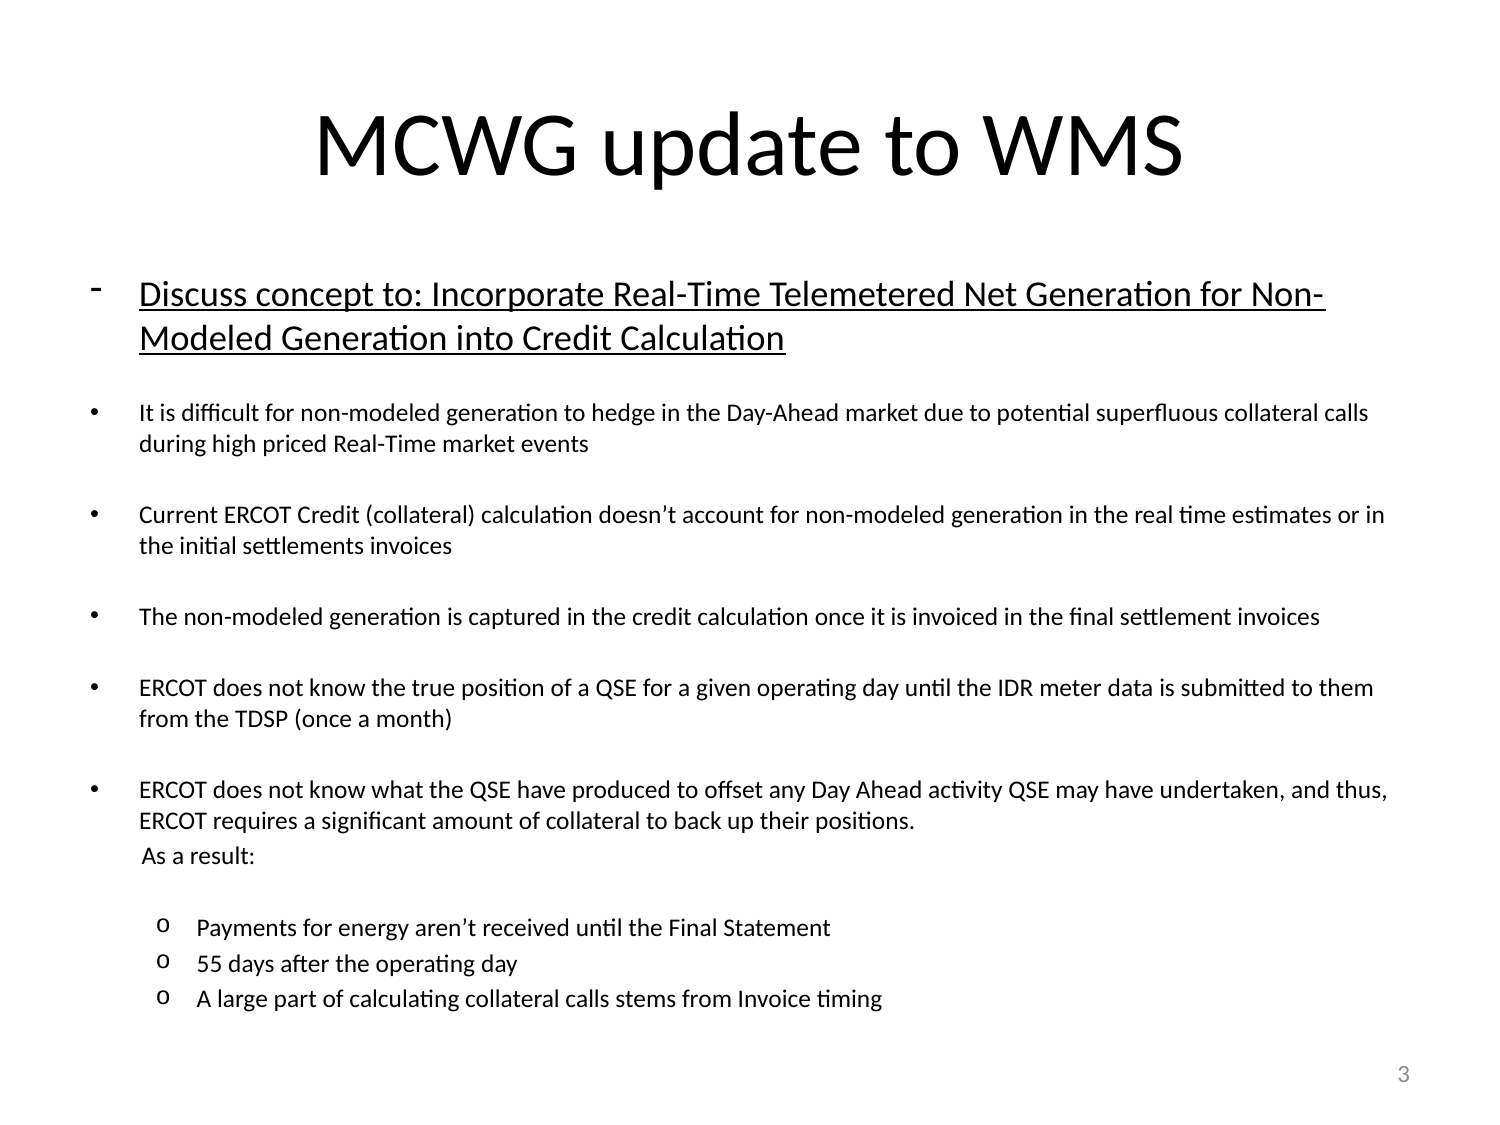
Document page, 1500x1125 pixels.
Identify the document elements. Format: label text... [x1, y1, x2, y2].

list Discuss concept to: Incorporate Real-Time Telemetered Net Generation for Non-Modeled Generation into Credit Calculation It is difficult for non-modeled generation to hedge in the Day-Ahead market due to potential superfluous collateral calls during high priced Real-Time market events Current ERCOT Credit (collateral) calculation doesn’t account for non-modeled generation in the real time estimates or in the initial settlements invoices The non-modeled generation is captured in the credit calculation once it is invoiced in the final settlement invoices ERCOT does not know the true position of a QSE for a given operating day until the IDR meter data is submitted to them from the TDSP (once a month) ERCOT does not know what the QSE have produced to offset any Day Ahead activity QSE may have undertaken, and thus, ERCOT requires a significant amount of collateral to back up their positions. As a result: Payments for energy aren’t received until the Final Statement 55 days after the operating day A large part of calculating collateral calls stems from Invoice timing [75, 262, 1425, 1038]
title MCWG update to WMS [75, 45, 1425, 200]
slide_number 3 [1074, 1042, 1425, 1103]
text_box [74, 200, 1425, 613]
